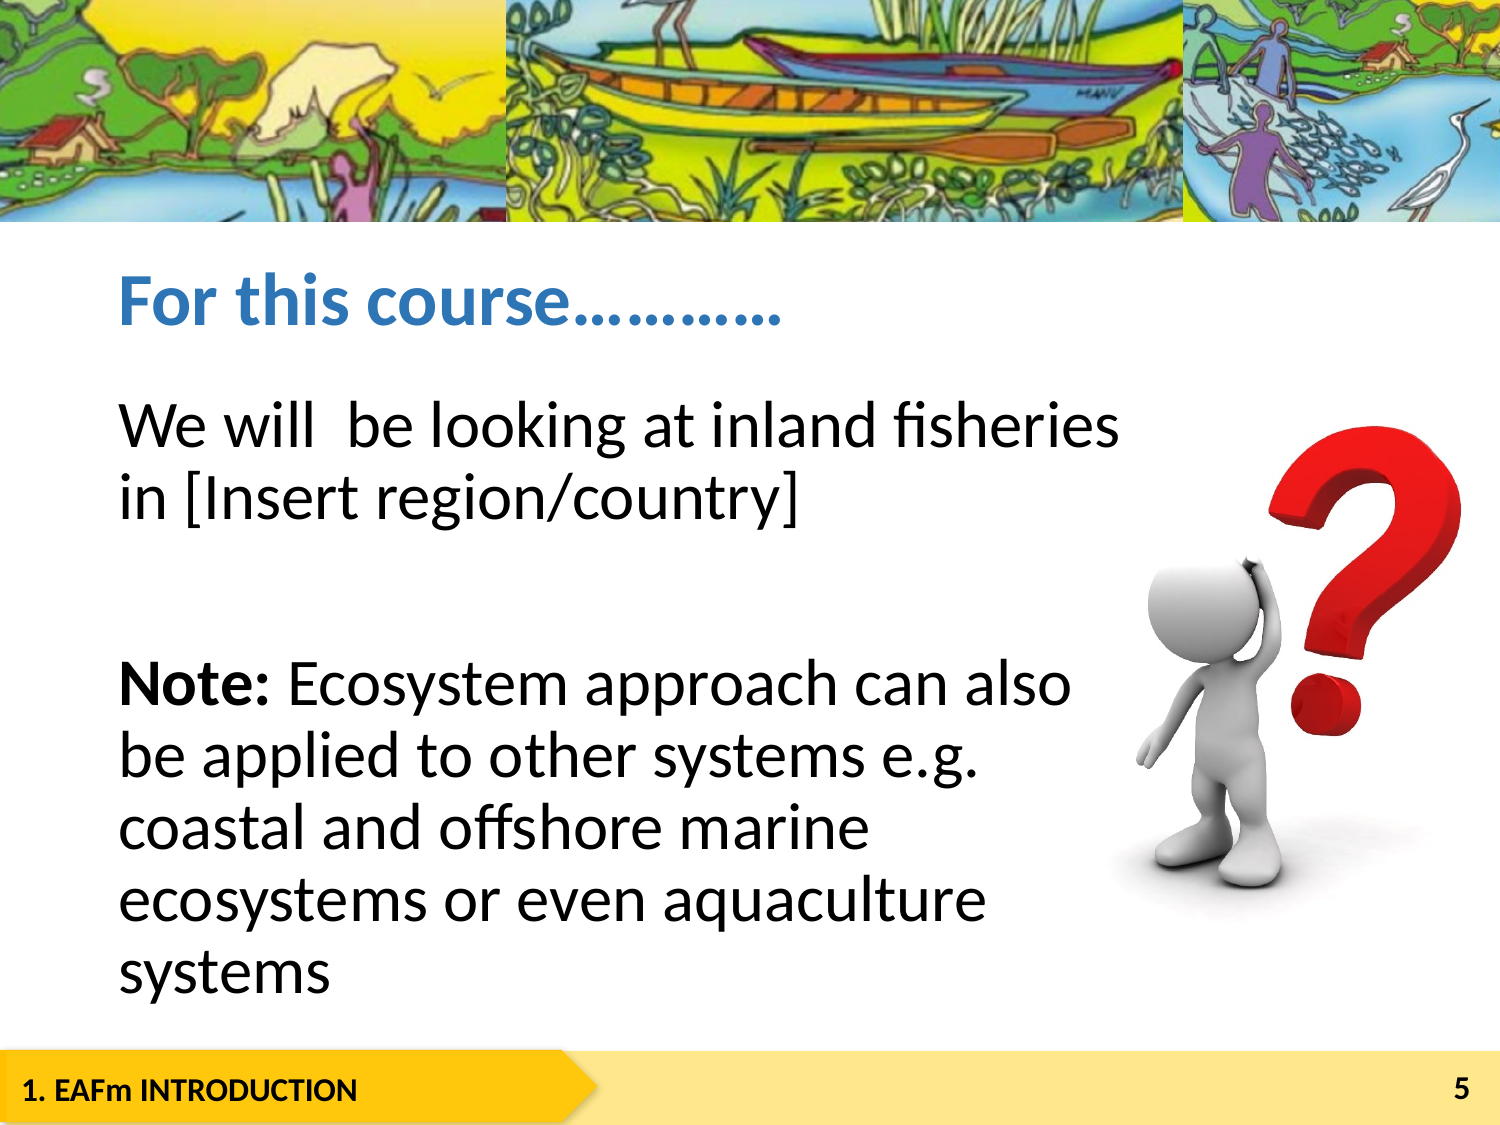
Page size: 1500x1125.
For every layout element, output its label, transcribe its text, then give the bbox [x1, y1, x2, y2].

slide_number 5 [1375, 1055, 1486, 1116]
title For this course………… [103, 244, 1397, 368]
list We will be looking at inland fisheries in [Insert region/country] Note: Ecosystem approach can also be applied to other systems e.g. coastal and offshore marine ecosystems or even aquaculture systems [103, 382, 1167, 1056]
picture [0, 0, 1500, 222]
picture [1043, 367, 1500, 968]
